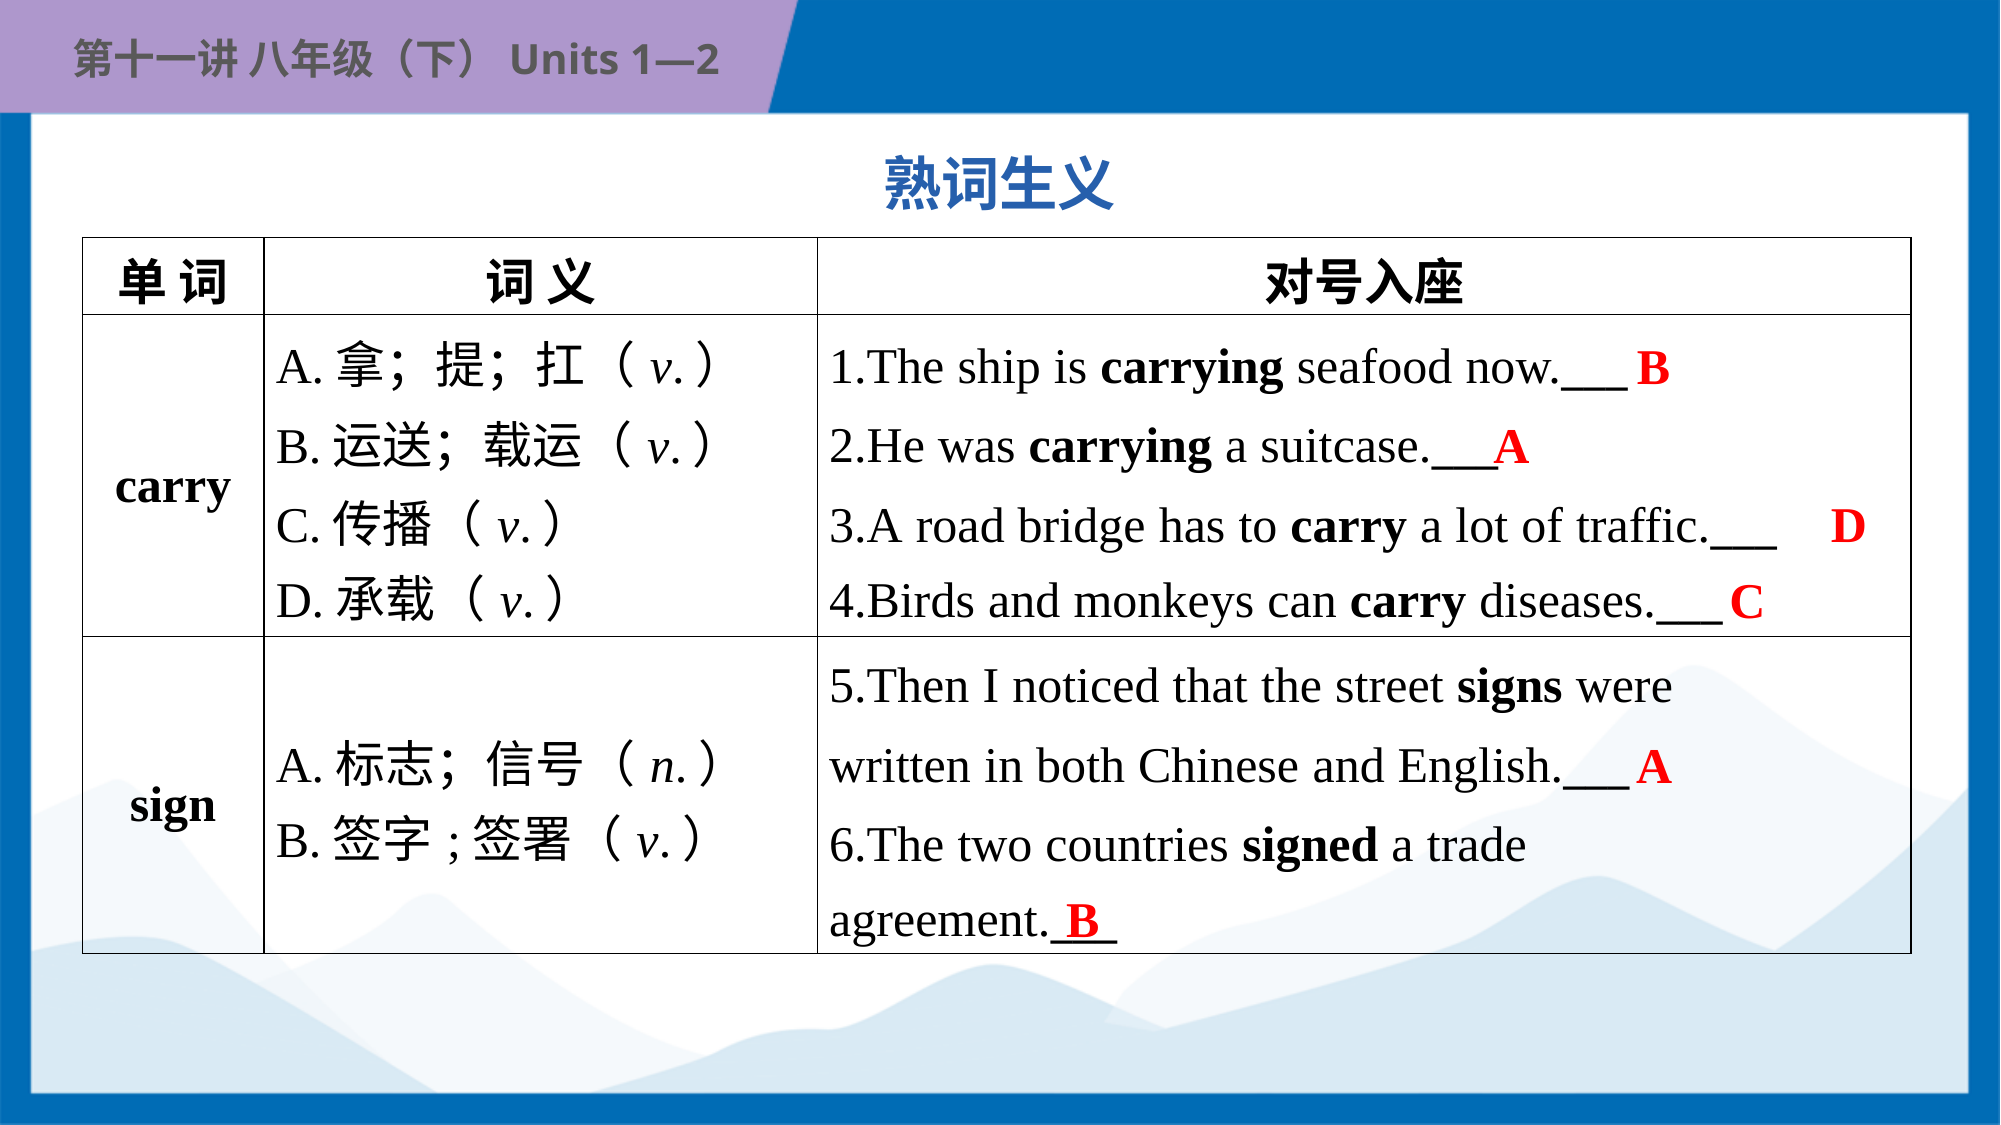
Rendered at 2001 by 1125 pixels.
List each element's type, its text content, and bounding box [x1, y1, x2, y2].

text_box 熟词生义 [82, 146, 1917, 217]
text_box C [1711, 551, 1784, 623]
table_cell sign [83, 637, 263, 953]
table_cell 5.Then I noticed that the street signs were written in both Chinese and English.___ 6.The two countries signed a trade agreement.___ [818, 637, 1910, 953]
text_box D [1812, 475, 1885, 547]
picture [0, 0, 2000, 1125]
table_cell carry [83, 315, 263, 636]
table_cell A.拿；提；扛（v.） B.运送；载运（v.） C.传播（v.） D.承载（v.） [265, 315, 817, 636]
table_header 对号入座 [818, 238, 1910, 314]
table_cell A.标志；信号（n.） B.签字;签署（v.） [265, 637, 817, 953]
text_box A [1475, 396, 1548, 468]
text_box B [1618, 317, 1689, 389]
text_box A [1617, 715, 1691, 787]
table_header 词 义 [265, 238, 817, 314]
table_cell 1.The ship is carrying seafood now.___ 2.He was carrying a suitcase.___ 3.A road bridge has to carry a lot of traffic.___ 4.Birds and monkeys can carry diseases.___ [818, 315, 1910, 636]
table_header 单 词 [83, 238, 263, 314]
text_box B [1048, 870, 1118, 942]
